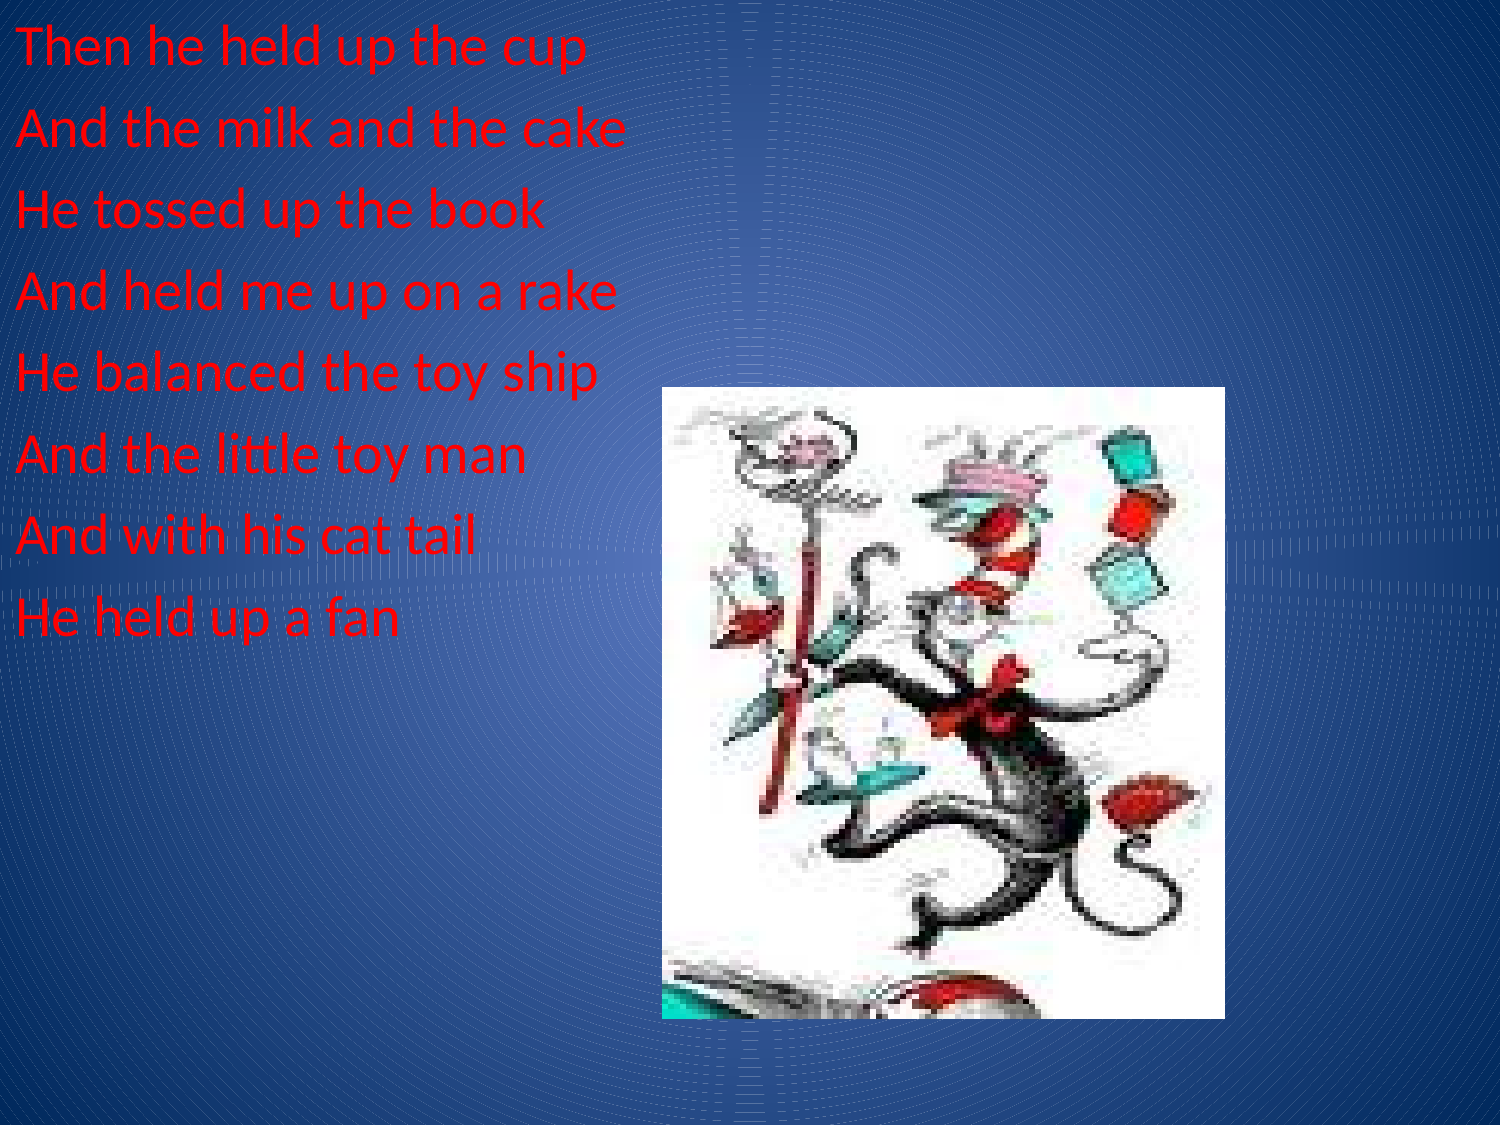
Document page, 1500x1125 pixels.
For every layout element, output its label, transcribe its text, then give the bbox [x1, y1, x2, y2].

list Then he held up the cup And the milk and the cake He tossed up the book And held me up on a rake He balanced the toy ship And the little toy man And with his cat tail He held up a fan [0, 0, 700, 700]
picture [662, 387, 1226, 1020]
